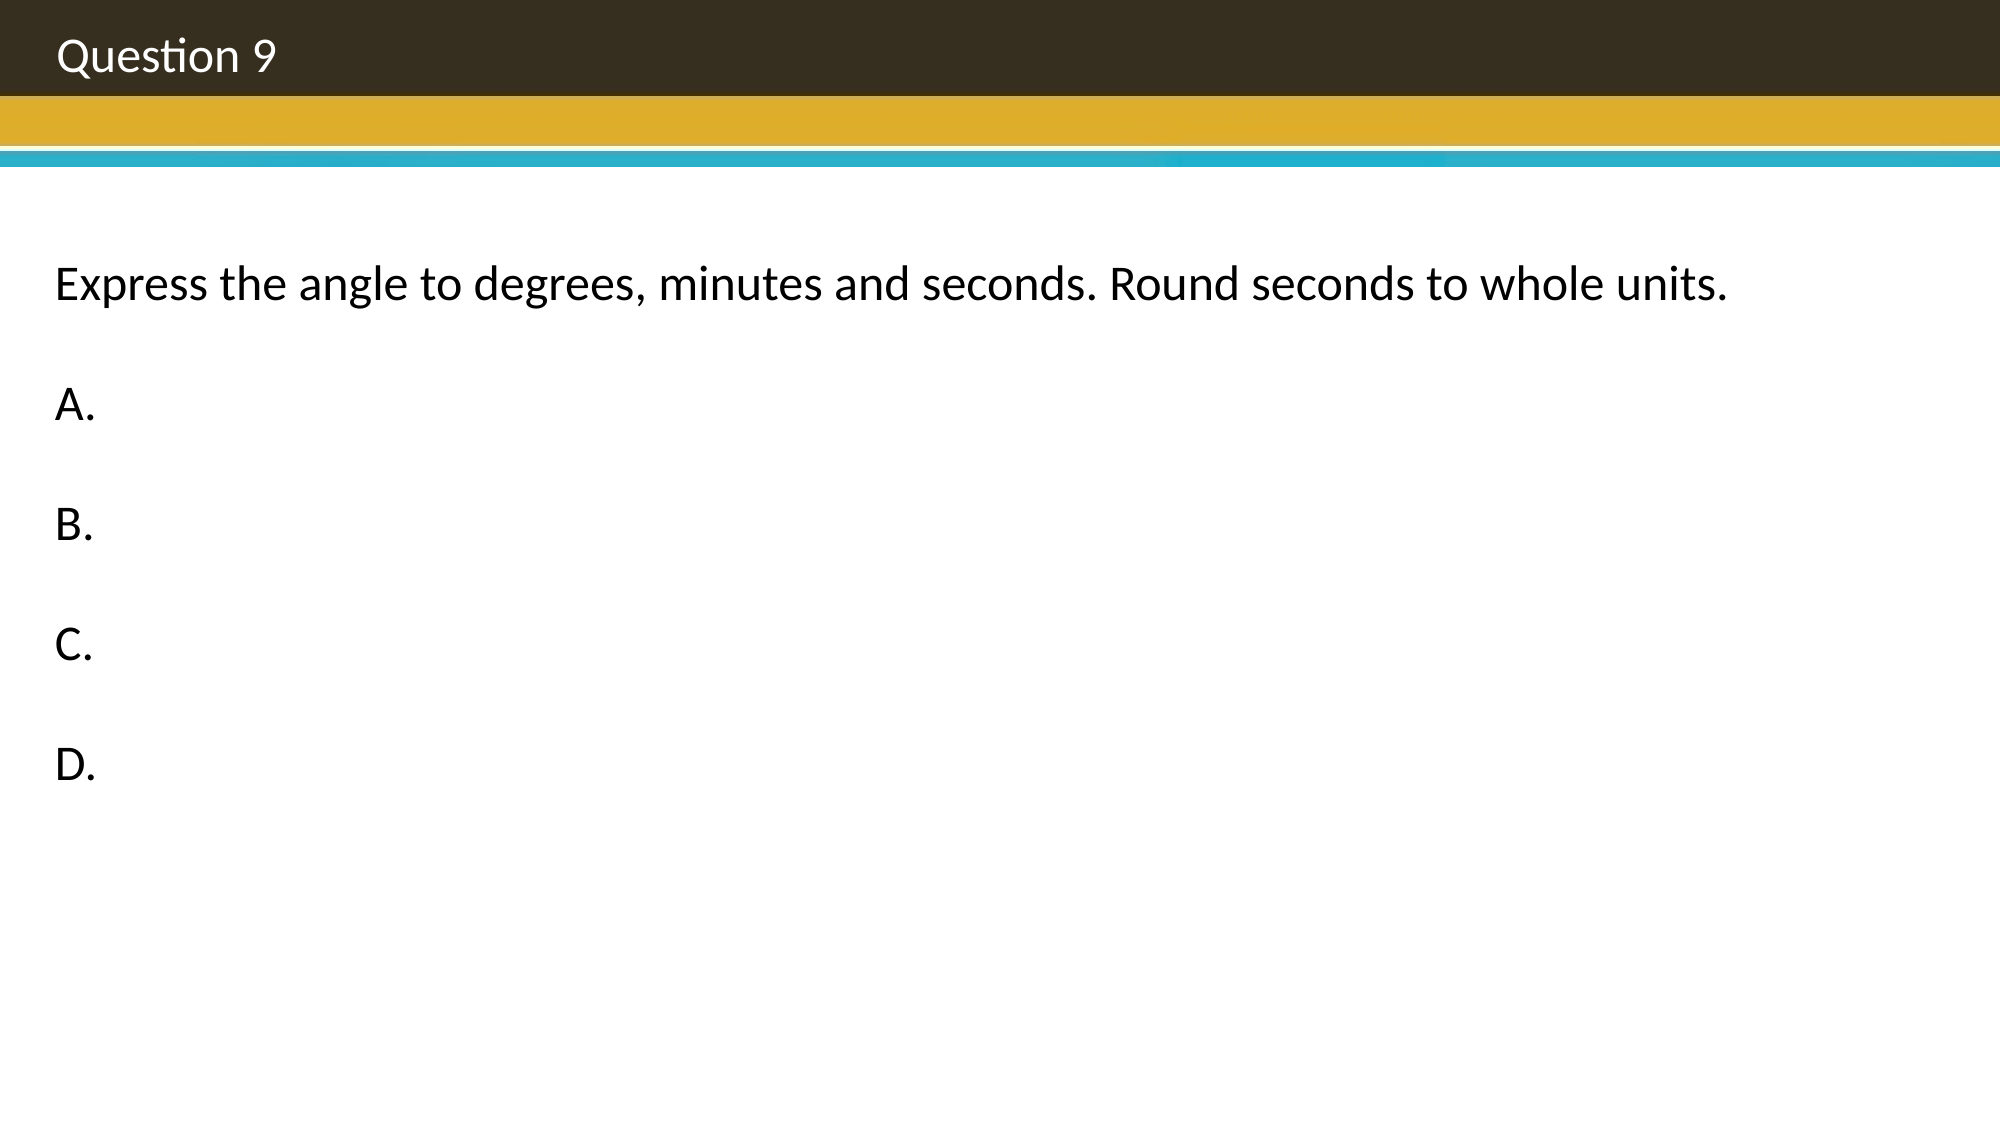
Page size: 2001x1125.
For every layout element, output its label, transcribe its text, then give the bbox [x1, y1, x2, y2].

text_box Question 9 [41, 14, 293, 90]
picture [0, 0, 2000, 167]
